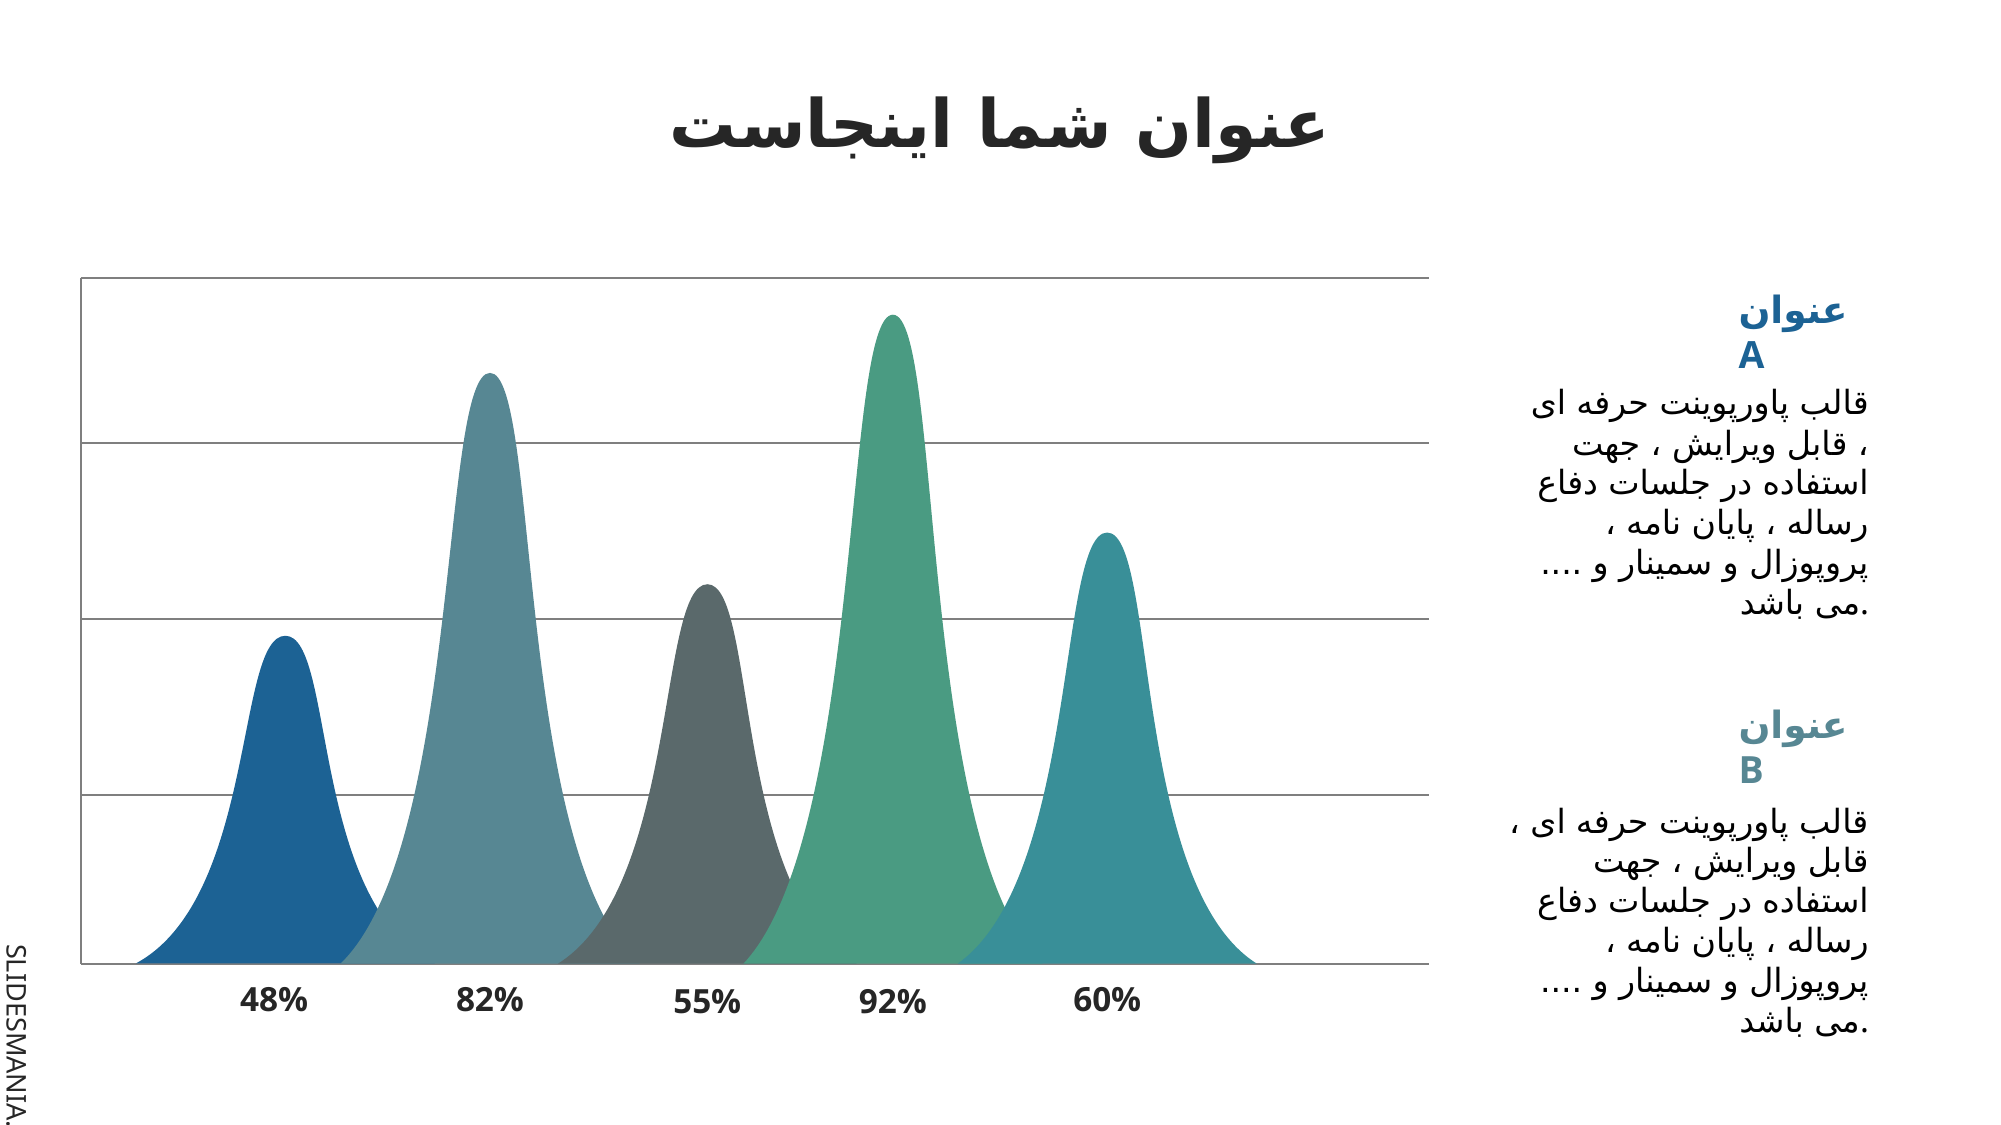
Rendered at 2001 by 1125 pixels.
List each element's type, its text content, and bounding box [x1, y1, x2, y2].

text_box قالب پاورپوينت حرفه ای ، قابل ویرایش ، جهت استفاده در جلسات دفاع رساله ، پایان نامه ، پروپوزال و سمینار و .... می باشد. [1483, 792, 1885, 1010]
text_box قالب پاورپوينت حرفه ای ، قابل ویرایش ، جهت استفاده در جلسات دفاع رساله ، پایان نامه ، پروپوزال و سمینار و .... می باشد. [1508, 374, 1885, 592]
text_box عنوان شما اینجاست [491, 73, 1509, 170]
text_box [80, 277, 1430, 1030]
text_box عنوان A [1723, 278, 1877, 354]
text_box عنوان B [1723, 694, 1877, 774]
